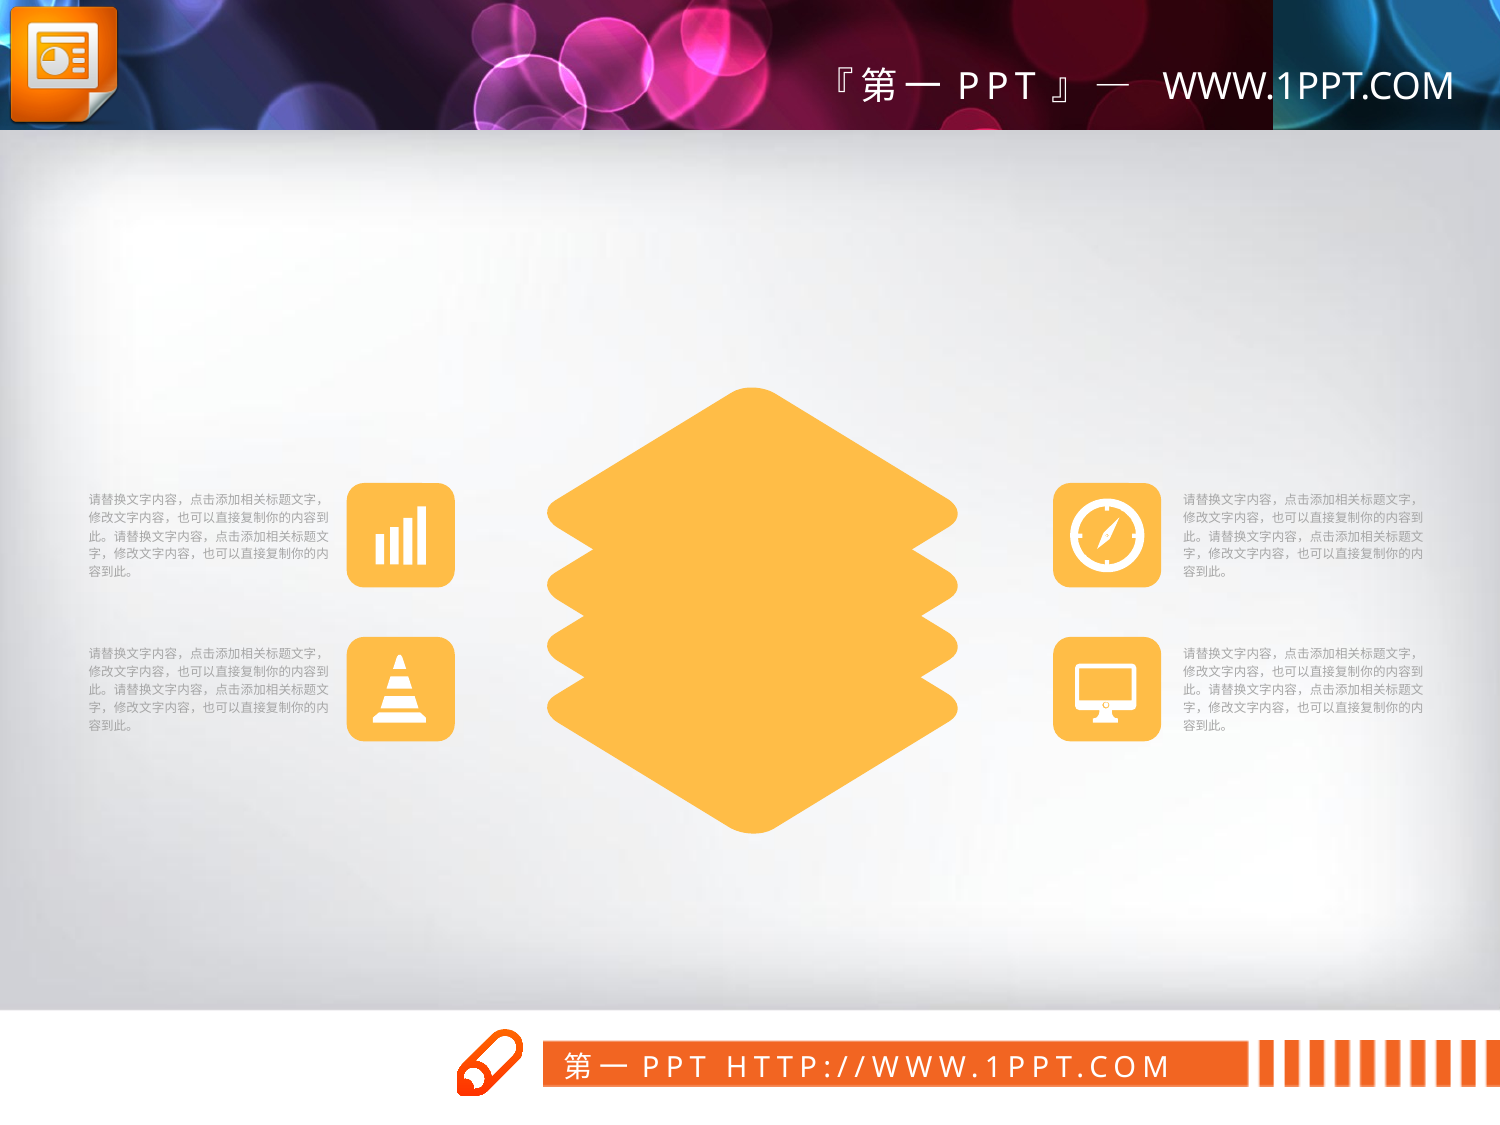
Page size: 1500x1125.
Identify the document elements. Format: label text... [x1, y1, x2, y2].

text_box [547, 549, 958, 711]
text_box 请替换文字内容，点击添加相关标题文字，修改文字内容，也可以直接复制你的内容到此。请替换文字内容，点击添加相关标题文字，修改文字内容，也可以直接复制你的内容到此。 [1183, 489, 1424, 580]
text_box [547, 616, 958, 772]
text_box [1074, 663, 1137, 723]
text_box [386, 676, 413, 689]
text_box [346, 636, 455, 742]
picture [0, 0, 1500, 1012]
text_box [547, 677, 958, 834]
text_box [1053, 636, 1162, 742]
text_box [392, 654, 407, 669]
text_box 请替换文字内容，点击添加相关标题文字，修改文字内容，也可以直接复制你的内容到此。请替换文字内容，点击添加相关标题文字，修改文字内容，也可以直接复制你的内容到此。 [88, 643, 329, 734]
picture [543, 1040, 1500, 1087]
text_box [1069, 498, 1145, 573]
text_box [380, 696, 419, 709]
text_box 请替换文字内容，点击添加相关标题文字，修改文字内容，也可以直接复制你的内容到此。请替换文字内容，点击添加相关标题文字，修改文字内容，也可以直接复制你的内容到此。 [1183, 643, 1424, 734]
text_box [547, 387, 958, 639]
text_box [375, 506, 427, 565]
text_box [372, 712, 426, 723]
text_box [346, 482, 455, 588]
text_box [1053, 482, 1162, 588]
text_box 请替换文字内容，点击添加相关标题文字，修改文字内容，也可以直接复制你的内容到此。请替换文字内容，点击添加相关标题文字，修改文字内容，也可以直接复制你的内容到此。 [88, 489, 329, 580]
